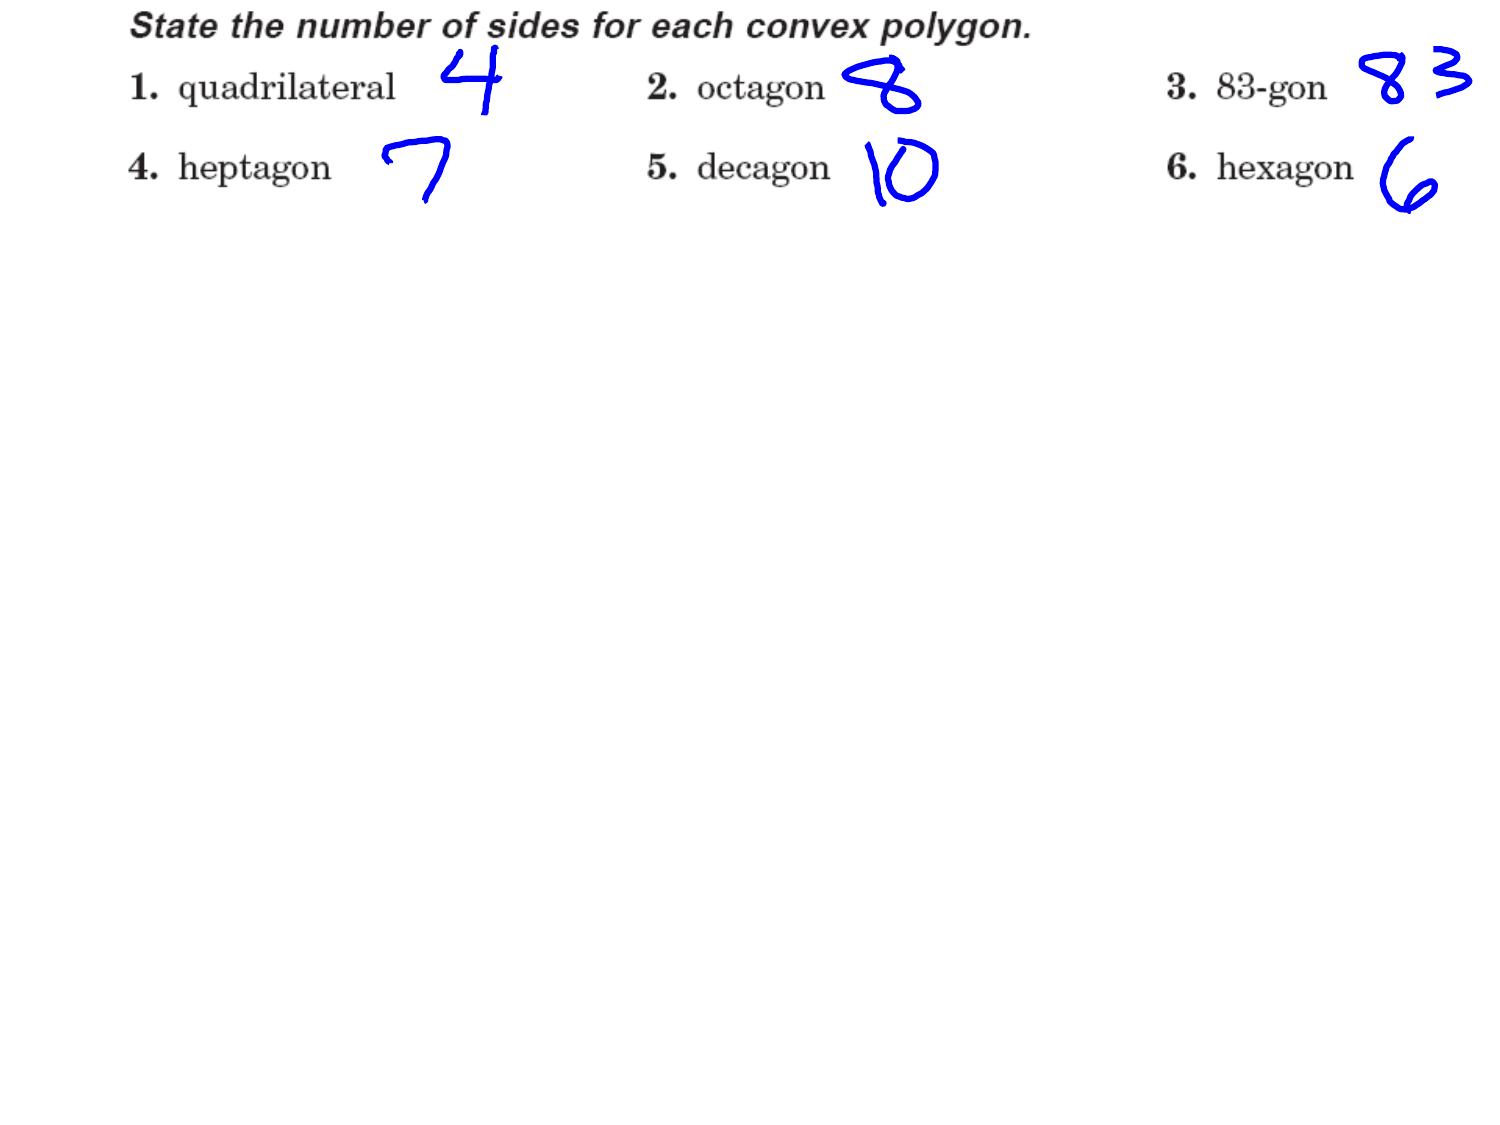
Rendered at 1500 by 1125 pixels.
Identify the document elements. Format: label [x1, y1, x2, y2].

picture [106, 0, 1394, 215]
text_box [1399, 136, 1436, 212]
text_box [1399, 53, 1404, 71]
text_box [1433, 48, 1470, 97]
